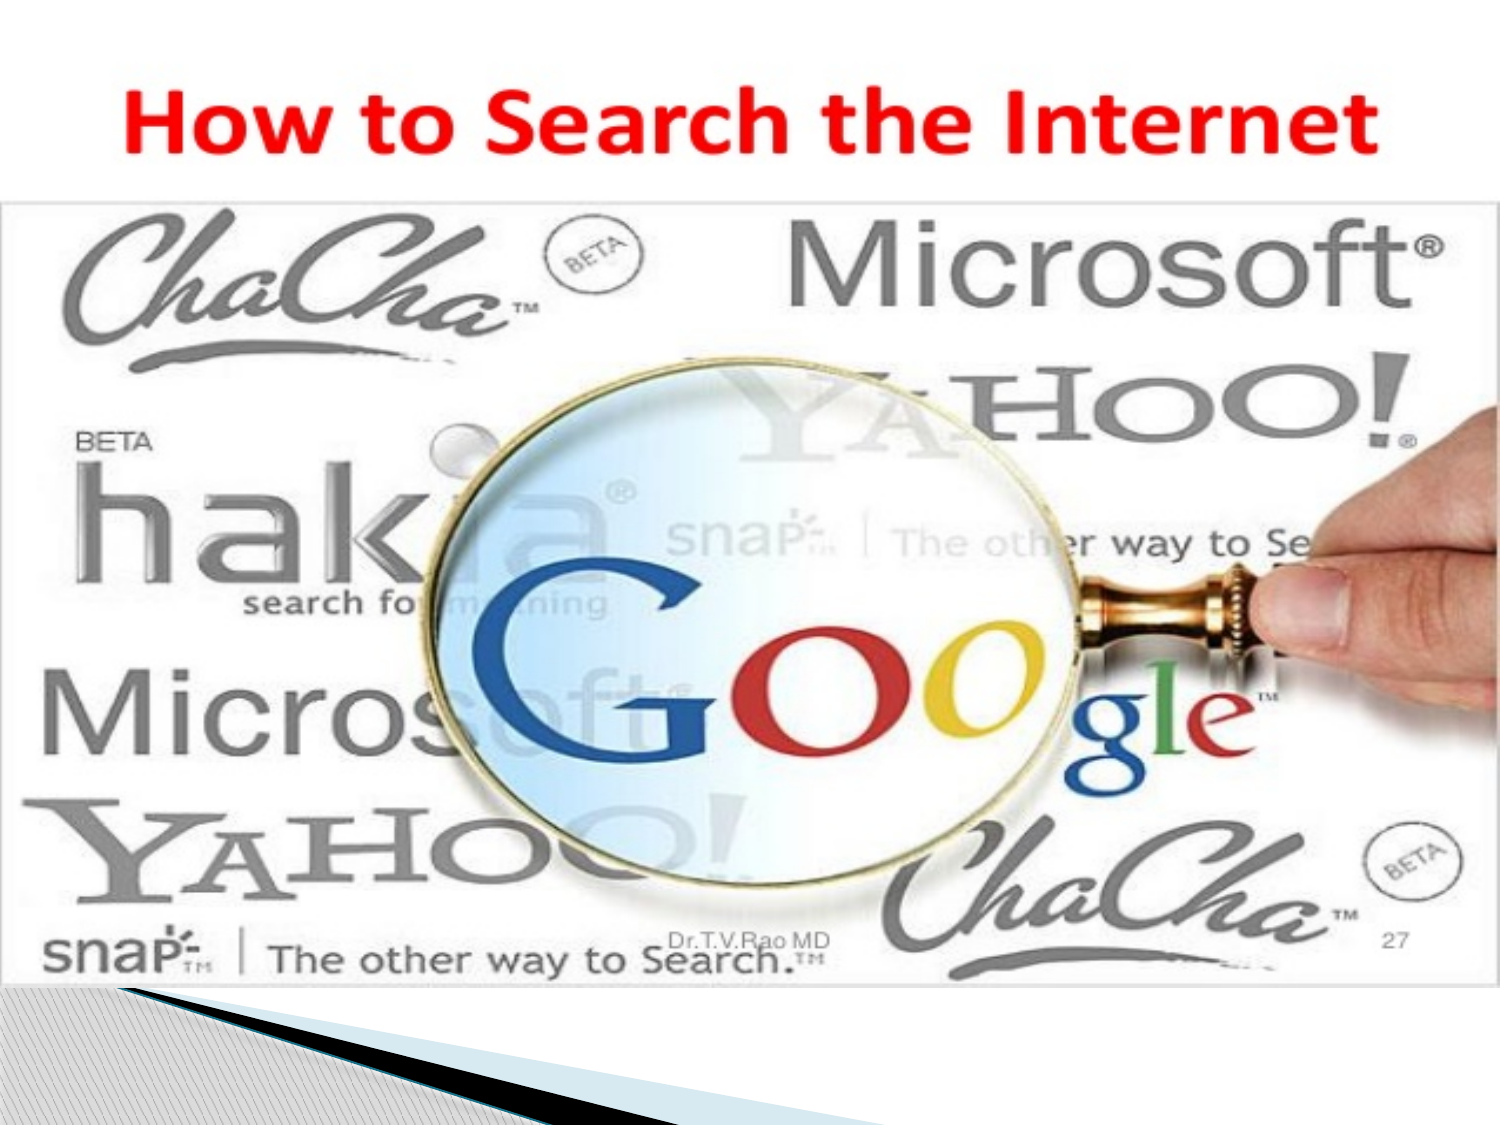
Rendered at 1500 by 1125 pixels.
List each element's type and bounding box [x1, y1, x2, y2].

picture [0, 0, 1500, 988]
